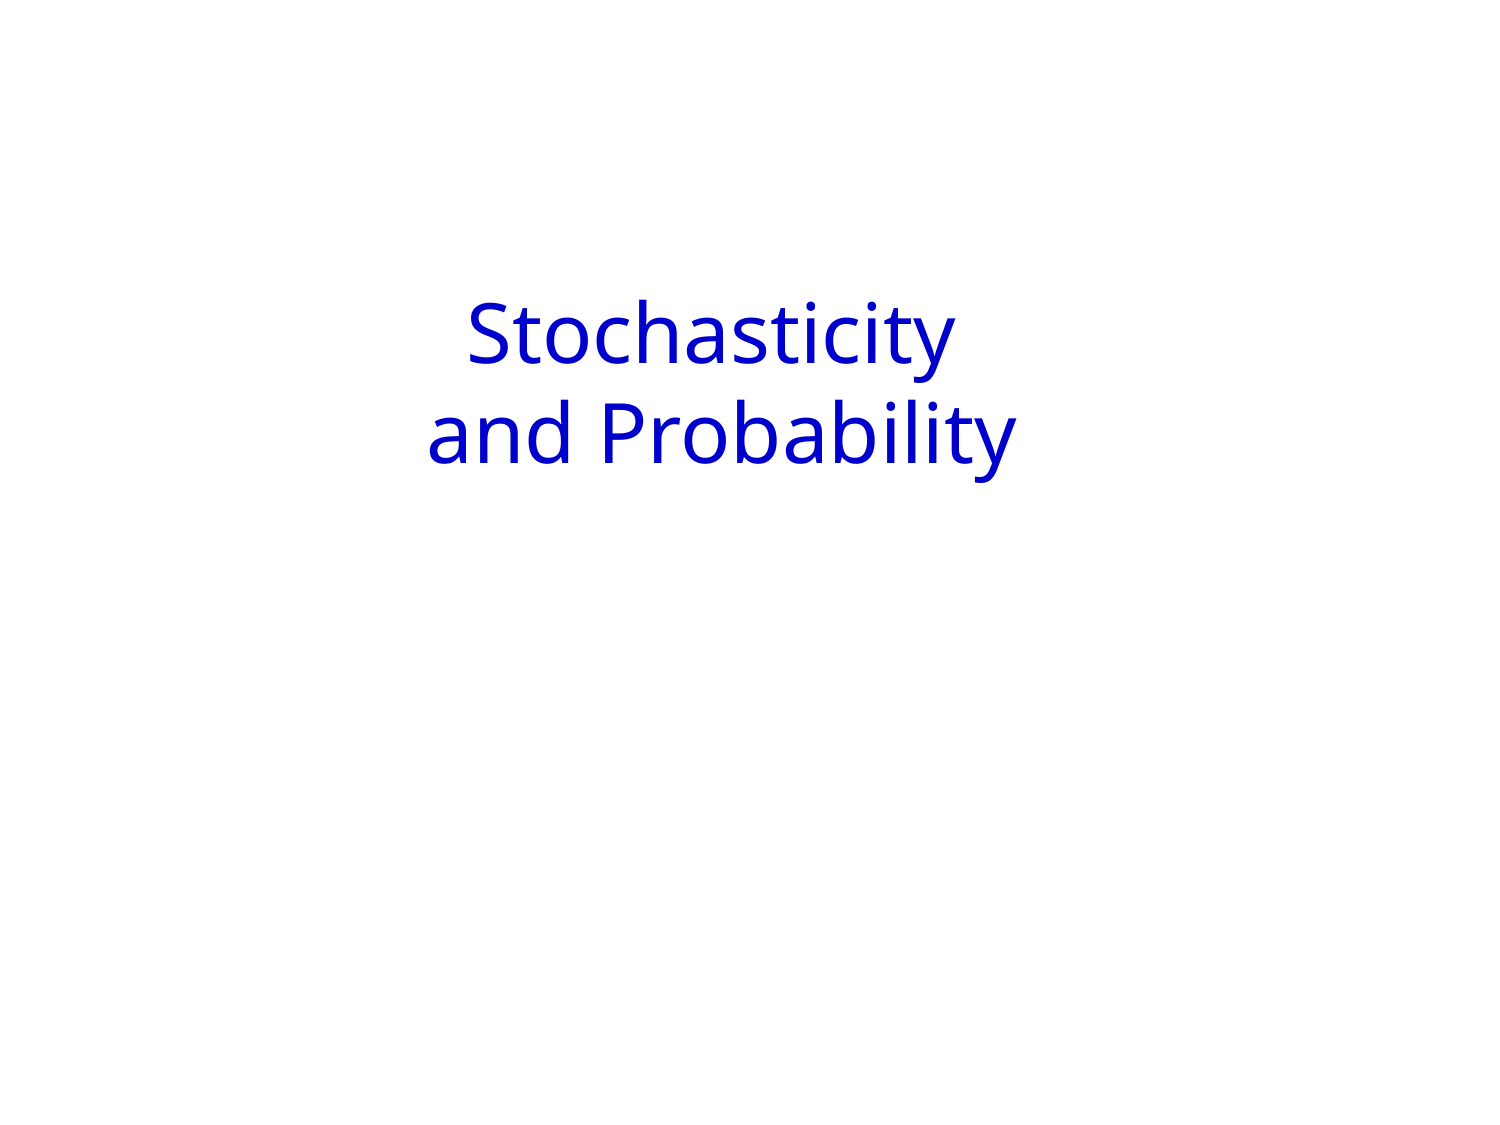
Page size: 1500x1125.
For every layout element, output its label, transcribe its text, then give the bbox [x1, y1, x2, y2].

title Stochasticity and Probability [149, 369, 1295, 488]
